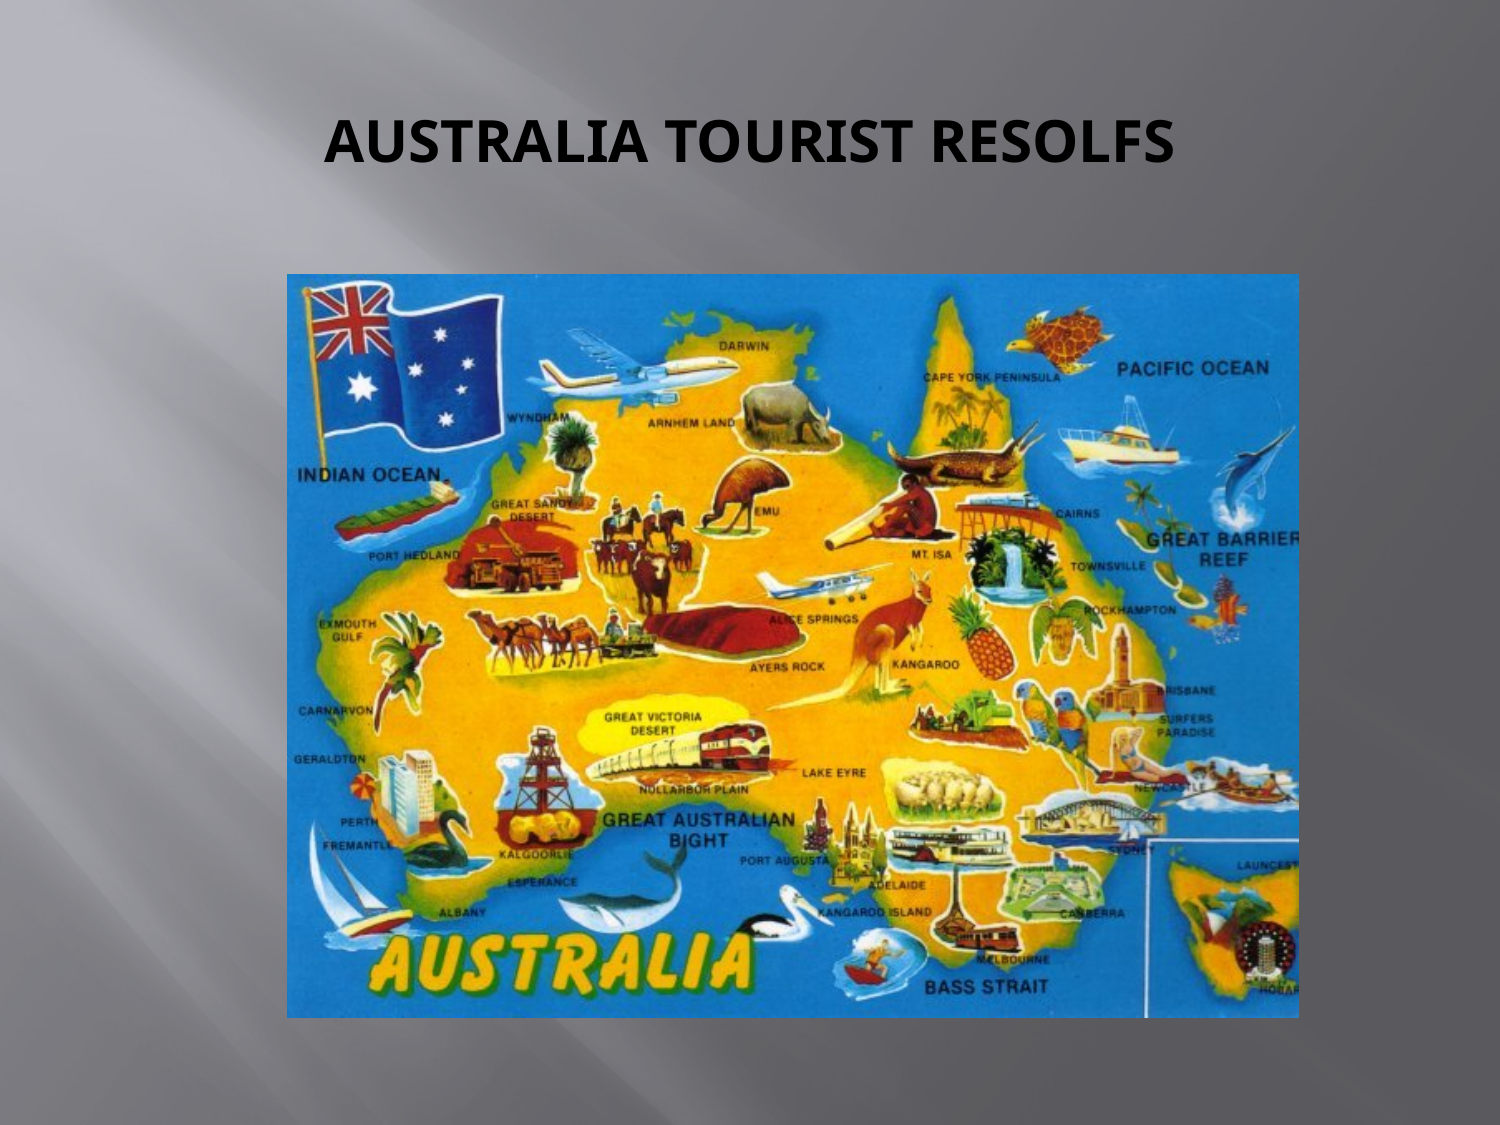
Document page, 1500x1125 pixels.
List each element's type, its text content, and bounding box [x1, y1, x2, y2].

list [287, 274, 1299, 1018]
title AUSTRALIA TOURIST RESOLFS [75, 45, 1425, 233]
